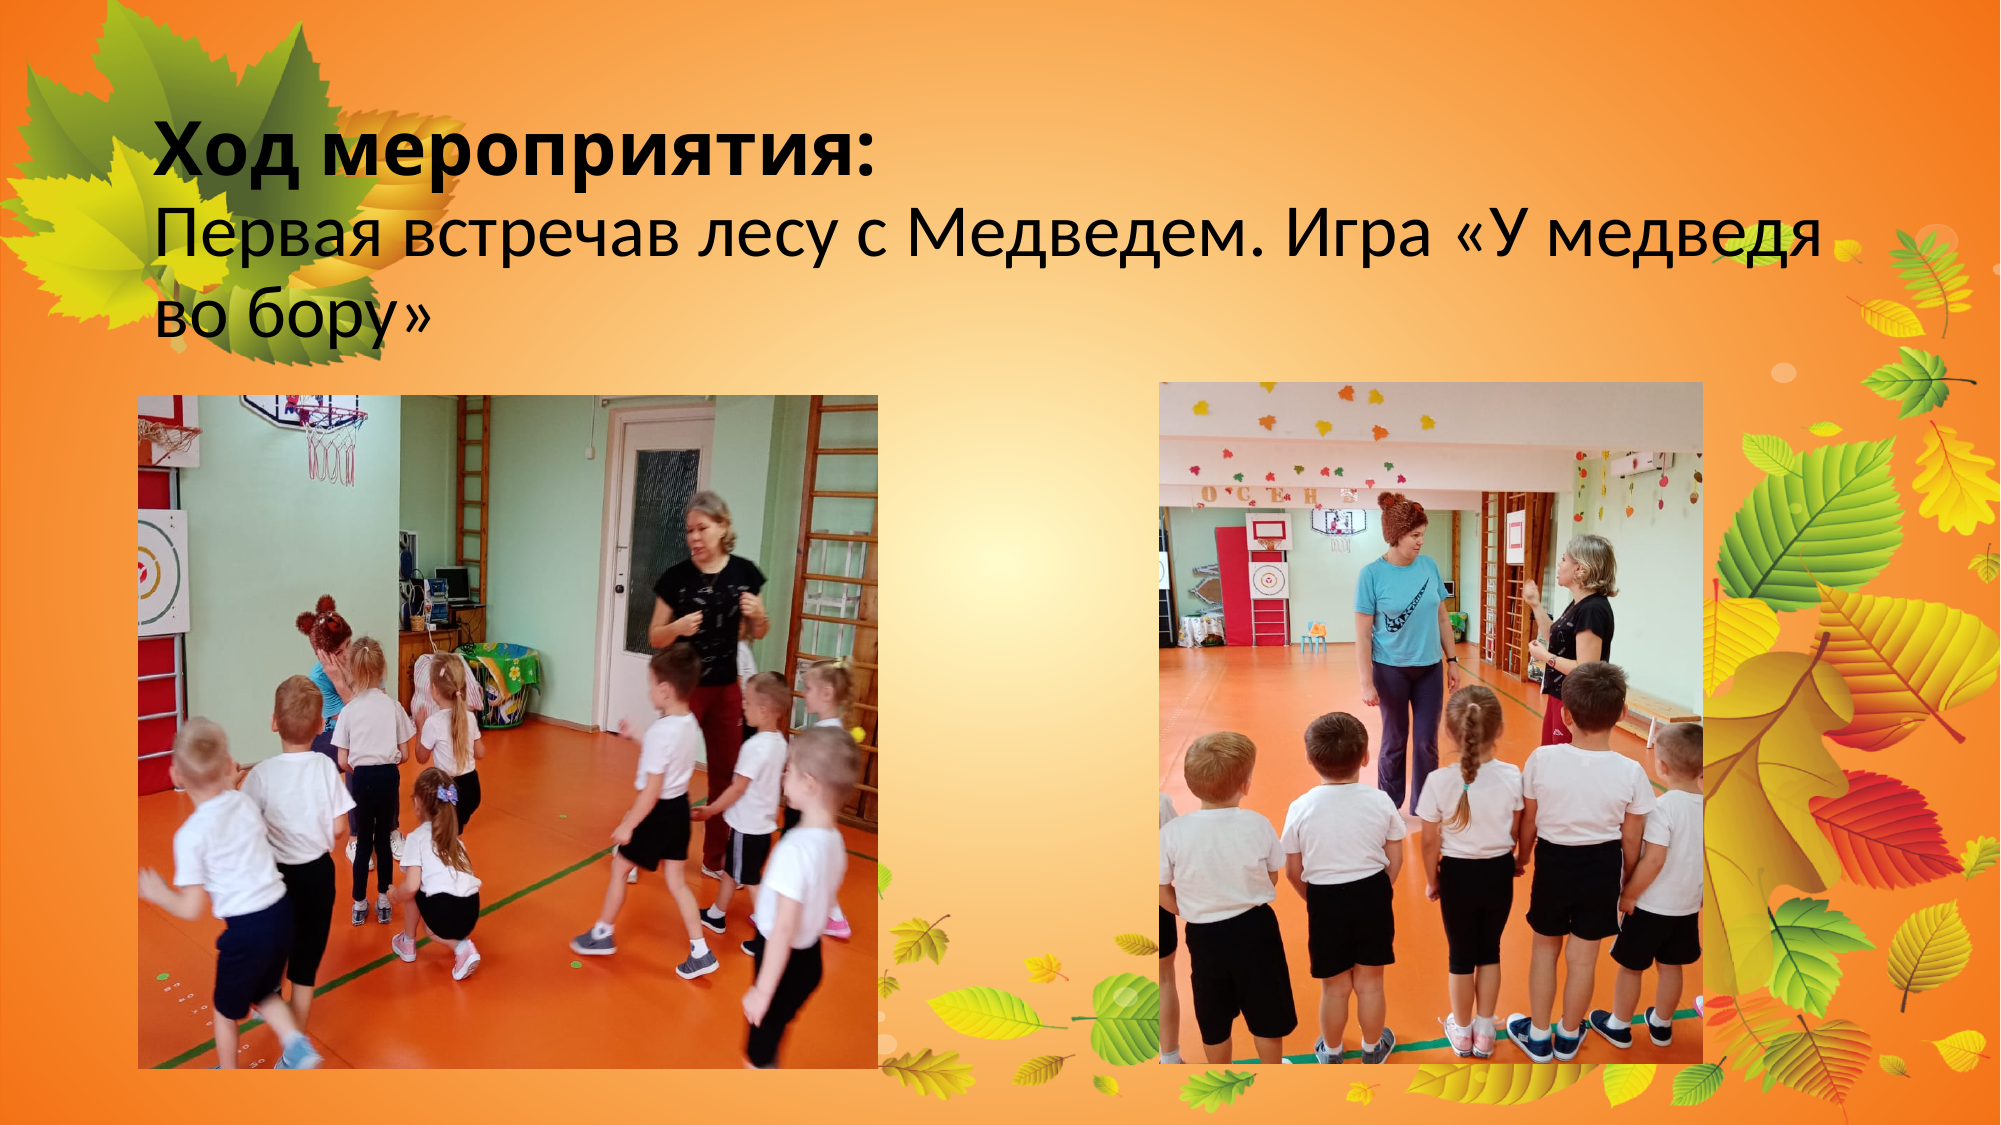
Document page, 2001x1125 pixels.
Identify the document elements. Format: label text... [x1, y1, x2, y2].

picture [1159, 382, 1703, 1064]
title Ход мероприятия: Первая встречав лесу с Медведем. Игра «У медведя во бору» [138, 0, 1902, 1099]
picture [0, 0, 2001, 1125]
